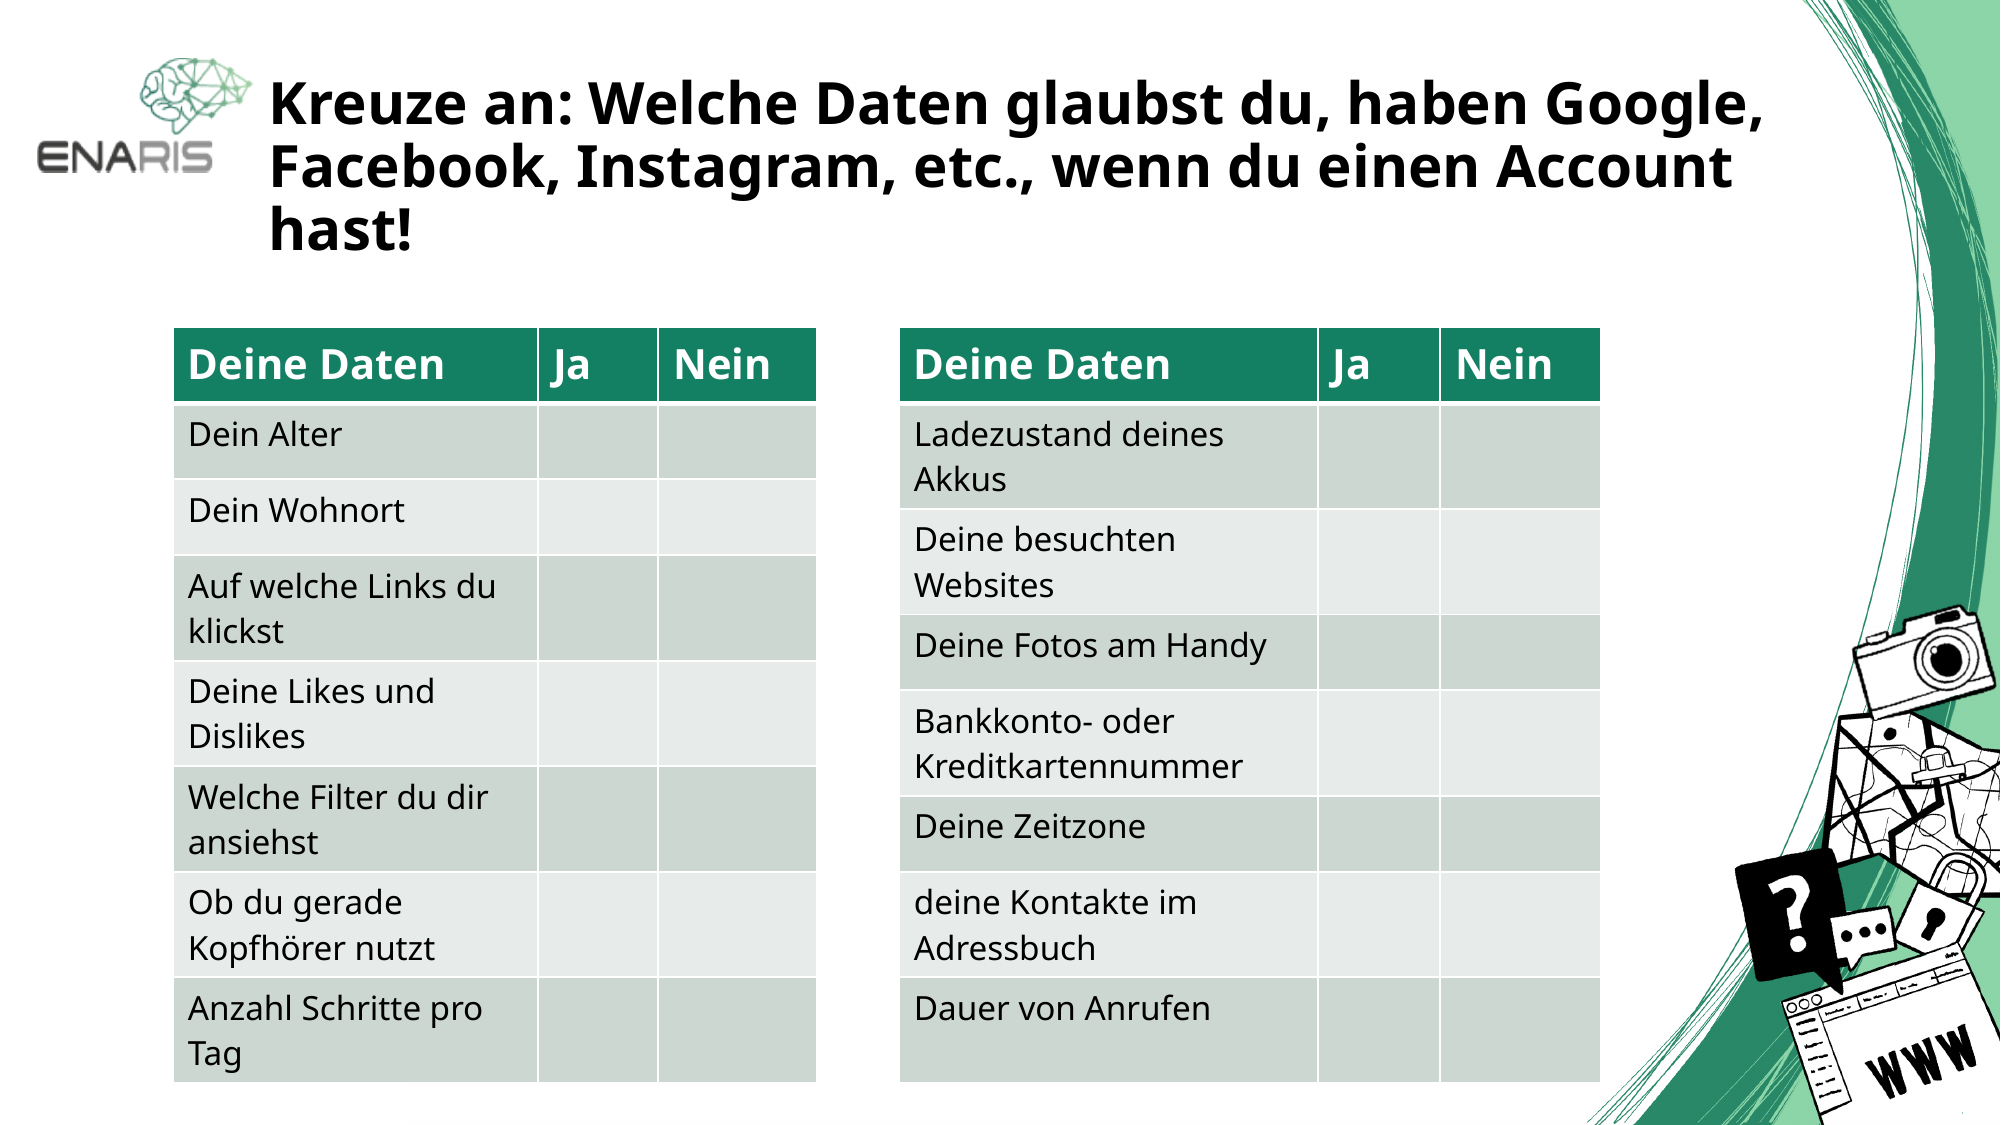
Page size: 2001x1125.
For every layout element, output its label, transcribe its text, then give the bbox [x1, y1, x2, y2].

table_cell Ladezustand deines Akkus [900, 406, 1317, 508]
title Kreuze an: Welche Daten glaubst du, haben Google, Facebook, Instagram, etc., wenn du einen Account hast! [253, 59, 1863, 278]
table_header Nein [659, 328, 816, 401]
table_cell [1319, 873, 1439, 976]
table_cell [1319, 691, 1439, 795]
table_cell Bankkonto- oder Kreditkartennummer [900, 691, 1317, 795]
table_cell [659, 406, 816, 478]
table_cell Dein Wohnort [174, 480, 537, 554]
table_cell deine Kontakte im Adressbuch [900, 873, 1317, 976]
table_header Ja [539, 328, 657, 401]
table_cell [539, 767, 657, 871]
table_header Deine Daten [174, 328, 537, 401]
table_cell Deine Fotos am Handy [900, 615, 1317, 689]
table_cell [539, 662, 657, 765]
table_cell [1319, 978, 1439, 1082]
table_cell [1441, 691, 1600, 795]
table_cell [539, 556, 657, 660]
table_header Ja [1319, 328, 1439, 401]
picture [37, 58, 254, 173]
table_cell [659, 556, 816, 660]
table_cell [659, 978, 816, 1082]
table_cell [1319, 797, 1439, 871]
table_cell [1319, 406, 1439, 508]
table_cell [539, 480, 657, 554]
table_header Nein [1441, 328, 1600, 401]
table_cell Ob du gerade Kopfhörer nutzt [174, 873, 537, 976]
table_cell Deine Zeitzone [900, 797, 1317, 871]
table_cell [539, 978, 657, 1082]
table_cell [1441, 510, 1600, 614]
table_cell Welche Filter du dir ansiehst [174, 767, 537, 871]
table_cell [1319, 615, 1439, 689]
table_cell [539, 873, 657, 976]
table_cell Deine Likes und Dislikes [174, 662, 537, 765]
table_cell [659, 480, 816, 554]
table_cell [1441, 615, 1600, 689]
table_cell Auf welche Links du klickst [174, 556, 537, 660]
table_cell [1441, 406, 1600, 508]
table_cell [659, 662, 816, 765]
table_cell [1441, 797, 1600, 871]
table_cell [1319, 510, 1439, 614]
table_cell Anzahl Schritte pro Tag [174, 978, 537, 1082]
table_cell [1441, 978, 1600, 1082]
table_header Deine Daten [900, 328, 1317, 401]
table_cell Dein Alter [174, 406, 537, 478]
table_cell Deine besuchten Websites [900, 510, 1317, 614]
table_cell [539, 406, 657, 478]
table_cell Dauer von Anrufen [900, 978, 1317, 1082]
picture [408, 0, 2000, 1125]
table_cell [659, 767, 816, 871]
table_cell [1441, 873, 1600, 976]
table_cell [659, 873, 816, 976]
